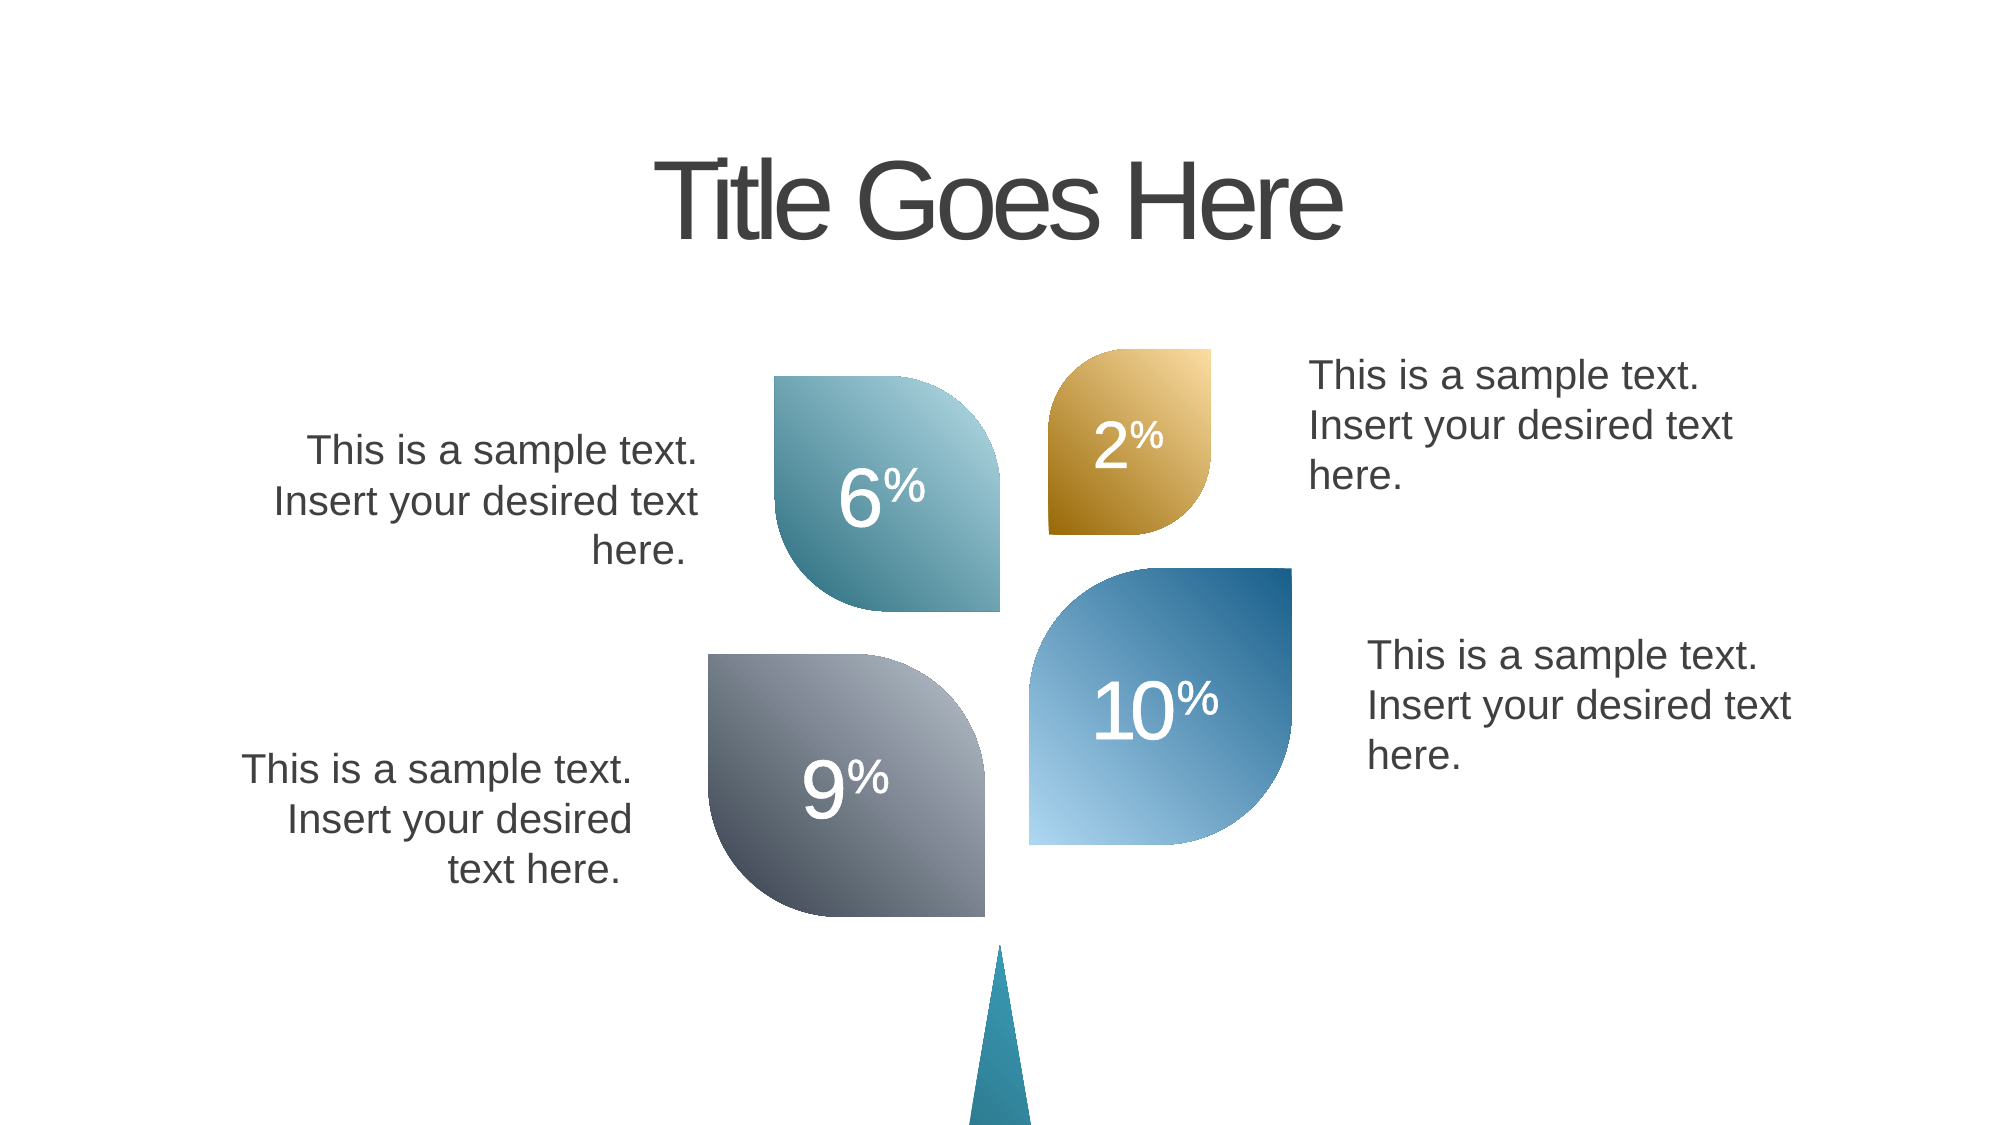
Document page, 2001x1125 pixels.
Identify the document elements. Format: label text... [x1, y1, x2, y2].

text_box This is a sample text. Insert your desired text here. [1293, 340, 1779, 506]
text_box This is a sample text. Insert your desired text here. [250, 415, 713, 581]
text_box 6% [822, 435, 953, 551]
text_box 9% [785, 727, 908, 843]
text_box [1028, 567, 1293, 846]
text_box 2% [1077, 393, 1182, 489]
text_box This is a sample text. Insert your desired text here. [193, 734, 648, 900]
text_box 10% [1075, 648, 1246, 764]
text_box Title Goes Here [590, 126, 1410, 263]
text_box [968, 945, 1032, 1125]
text_box [773, 375, 1002, 613]
text_box [707, 653, 986, 918]
text_box [1047, 348, 1212, 536]
text_box This is a sample text. Insert your desired text here. [1352, 620, 1820, 786]
